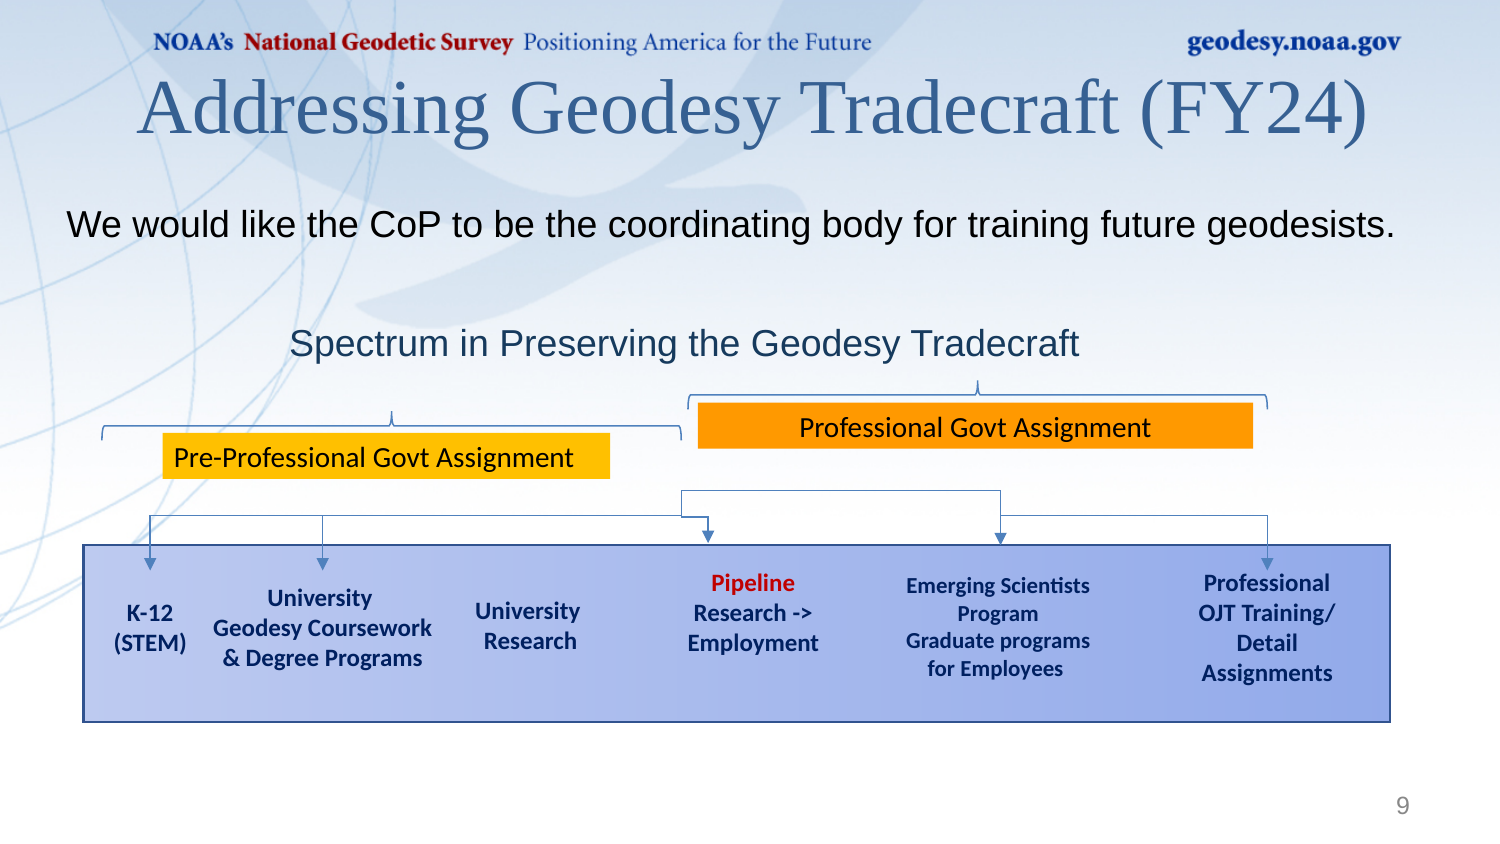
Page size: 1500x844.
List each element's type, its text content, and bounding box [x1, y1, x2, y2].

slide_number ‹#› [1074, 782, 1425, 827]
text_box Pre-Professional Govt Assignment [162, 432, 611, 479]
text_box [322, 515, 682, 571]
text_box Pipeline Research -> Employment [623, 570, 883, 683]
text_box University Geodesy Coursework & Degree Programs [201, 580, 445, 684]
text_box Emerging Scientists Program Graduate programs for Employees [887, 569, 1110, 682]
picture [0, 0, 1500, 844]
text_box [149, 515, 321, 571]
text_box University Research [409, 581, 653, 681]
text_box [83, 545, 1390, 722]
text_box K-12 (STEM) [93, 570, 201, 684]
title Addressing Geodesy Tradecraft (FY24) [3, 64, 1500, 152]
text_box Professional Govt Assignment [697, 402, 1254, 449]
text_box We would like the CoP to be the coordinating body for training future geodesists. [20, 161, 1453, 325]
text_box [1000, 515, 1268, 571]
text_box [680, 490, 1001, 546]
text_box [687, 380, 1268, 410]
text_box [668, 503, 675, 531]
text_box [101, 411, 682, 441]
text_box Spectrum in Preserving the Geodesy Tradecraft [195, 311, 1174, 373]
text_box Professional OJT Training/ Detail Assignments [1167, 570, 1368, 684]
